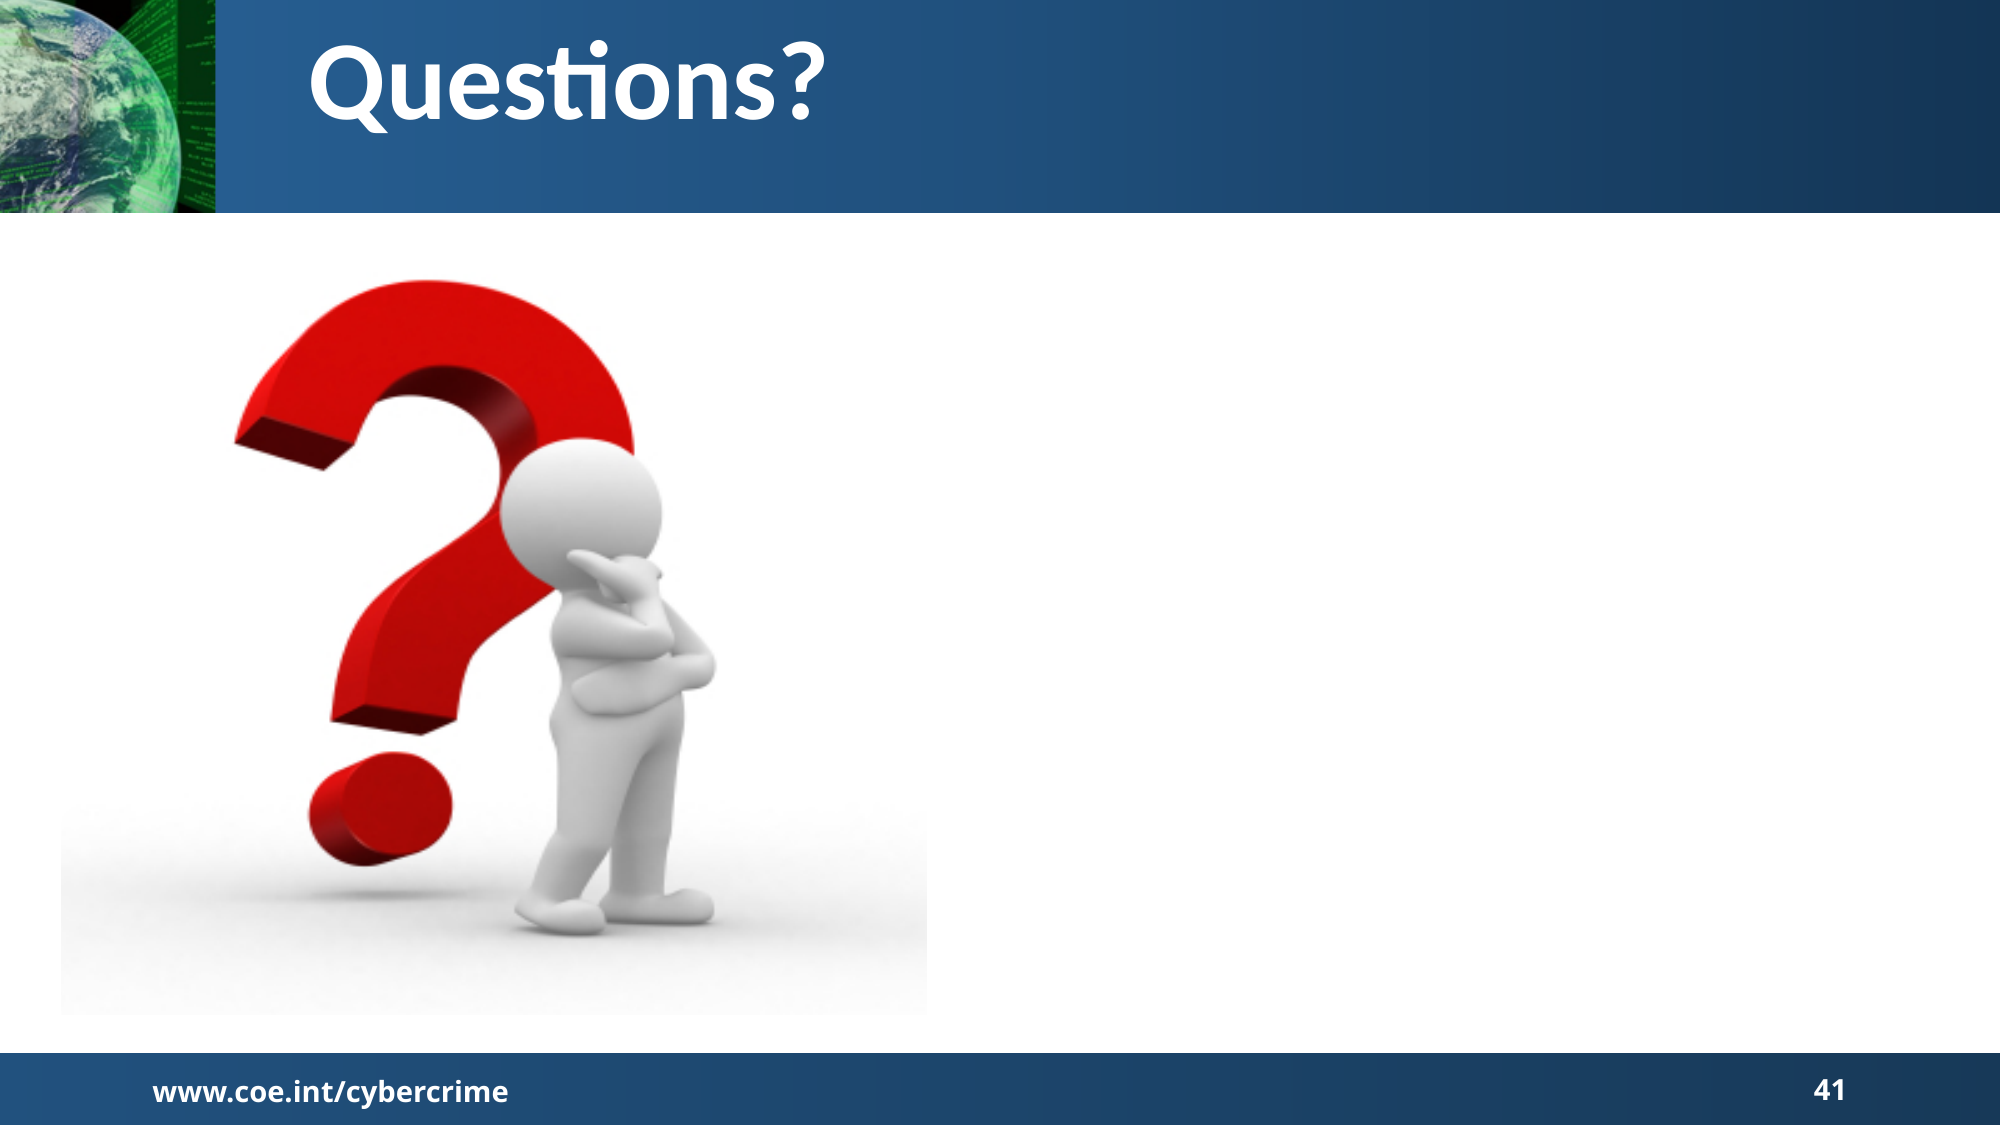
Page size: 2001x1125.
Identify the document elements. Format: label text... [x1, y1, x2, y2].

slide_number 41 [1412, 1061, 1863, 1121]
picture [0, 0, 2000, 213]
picture [61, 238, 927, 1015]
text_box Questions? [294, 0, 846, 150]
slide_number www.coe.int/cybercrime [137, 1061, 588, 1121]
